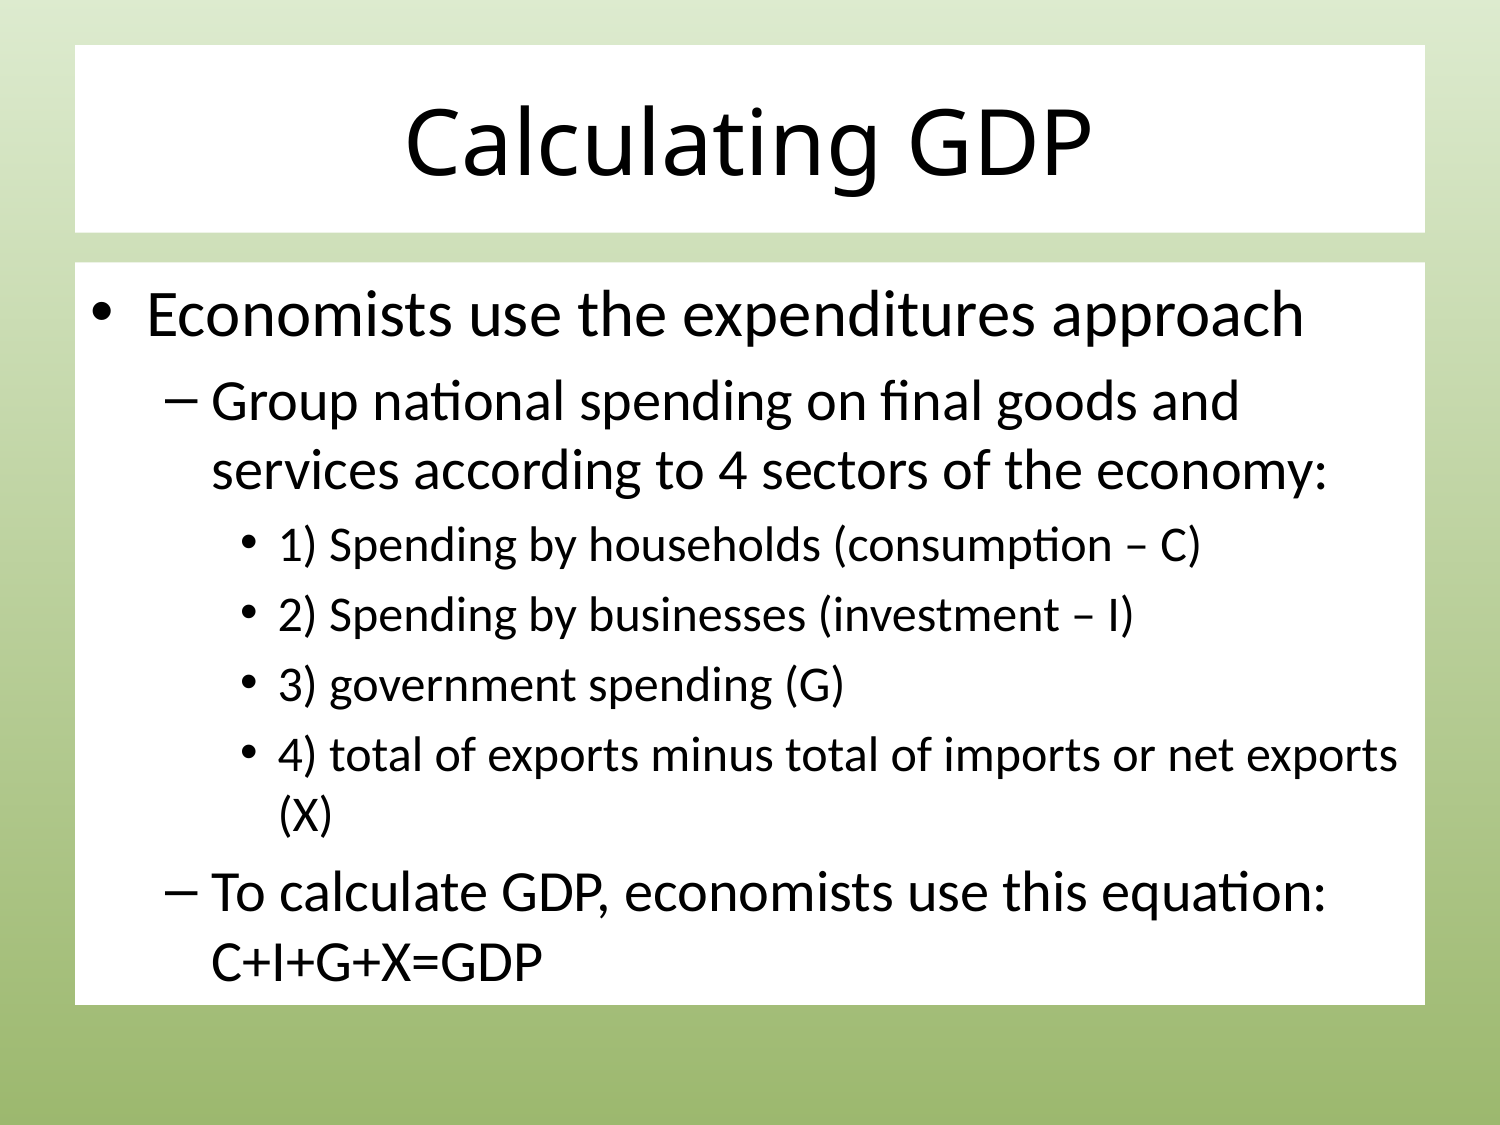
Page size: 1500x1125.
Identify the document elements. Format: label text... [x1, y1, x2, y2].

title Calculating GDP [75, 45, 1425, 233]
list Economists use the expenditures approach Group national spending on final goods and services according to 4 sectors of the economy: 1) Spending by households (consumption – C) 2) Spending by businesses (investment – I) 3) government spending (G) 4) total of exports minus total of imports or net exports (X) To calculate GDP, economists use this equation: C+I+G+X=GDP [75, 262, 1425, 1005]
